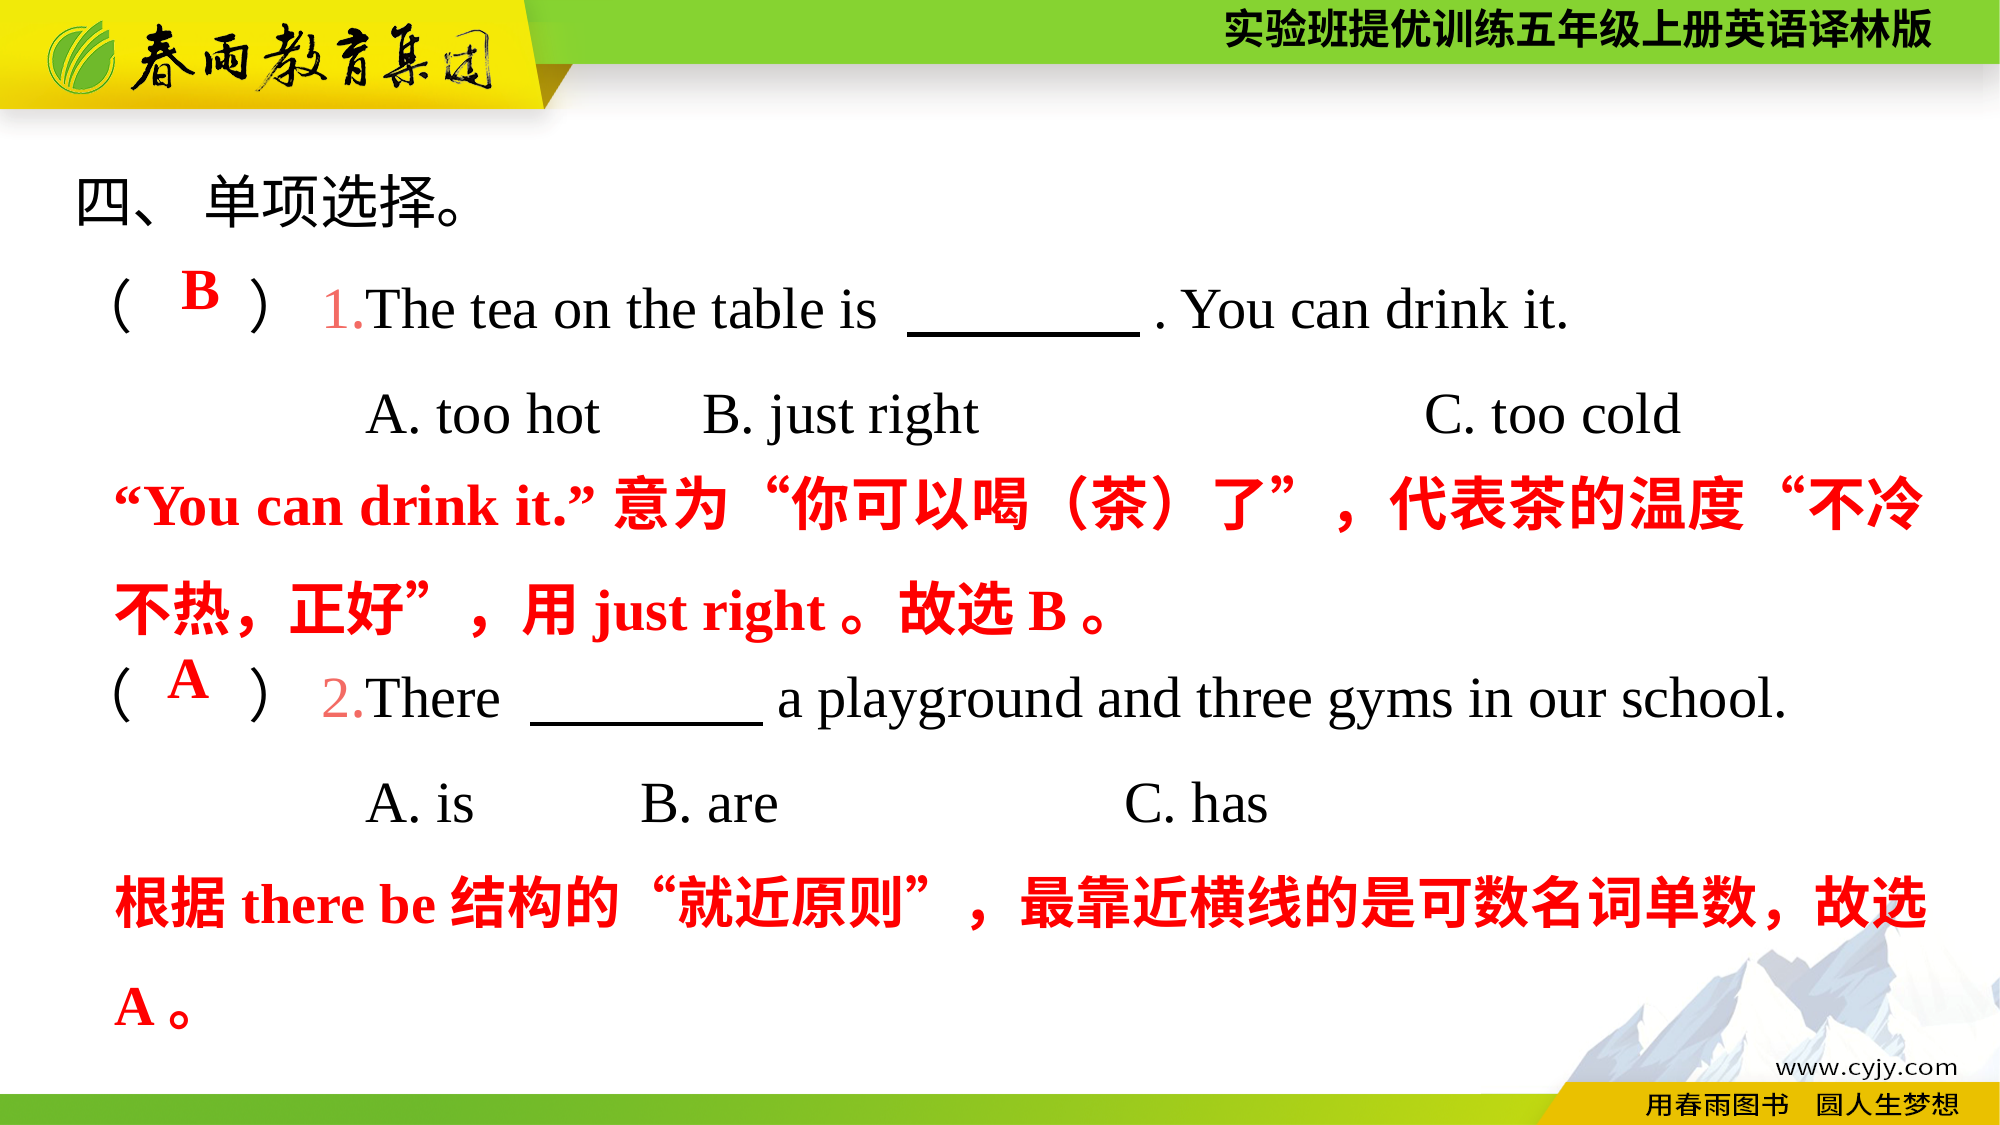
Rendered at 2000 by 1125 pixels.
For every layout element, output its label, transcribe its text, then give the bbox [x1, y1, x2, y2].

text_box B [166, 243, 235, 329]
list 四、 单项选择。 （ ）1.The tea on the table is . You can drink it. A. too hot B. just right C. too cold （ ）2.There a playground and three gyms in our school. A. is B. are C. has [59, 122, 1944, 850]
text_box 根据there be结构的“就近原则”，最靠近横线的是可数名词单数，故选A。 [99, 826, 1957, 1044]
text_box A [153, 632, 225, 718]
picture [0, 0, 2000, 1125]
text_box “You can drink it.”意为“你可以喝（茶）了”，代表茶的温度“不冷不热，正好”，用just right。故选B。 [99, 424, 1941, 649]
